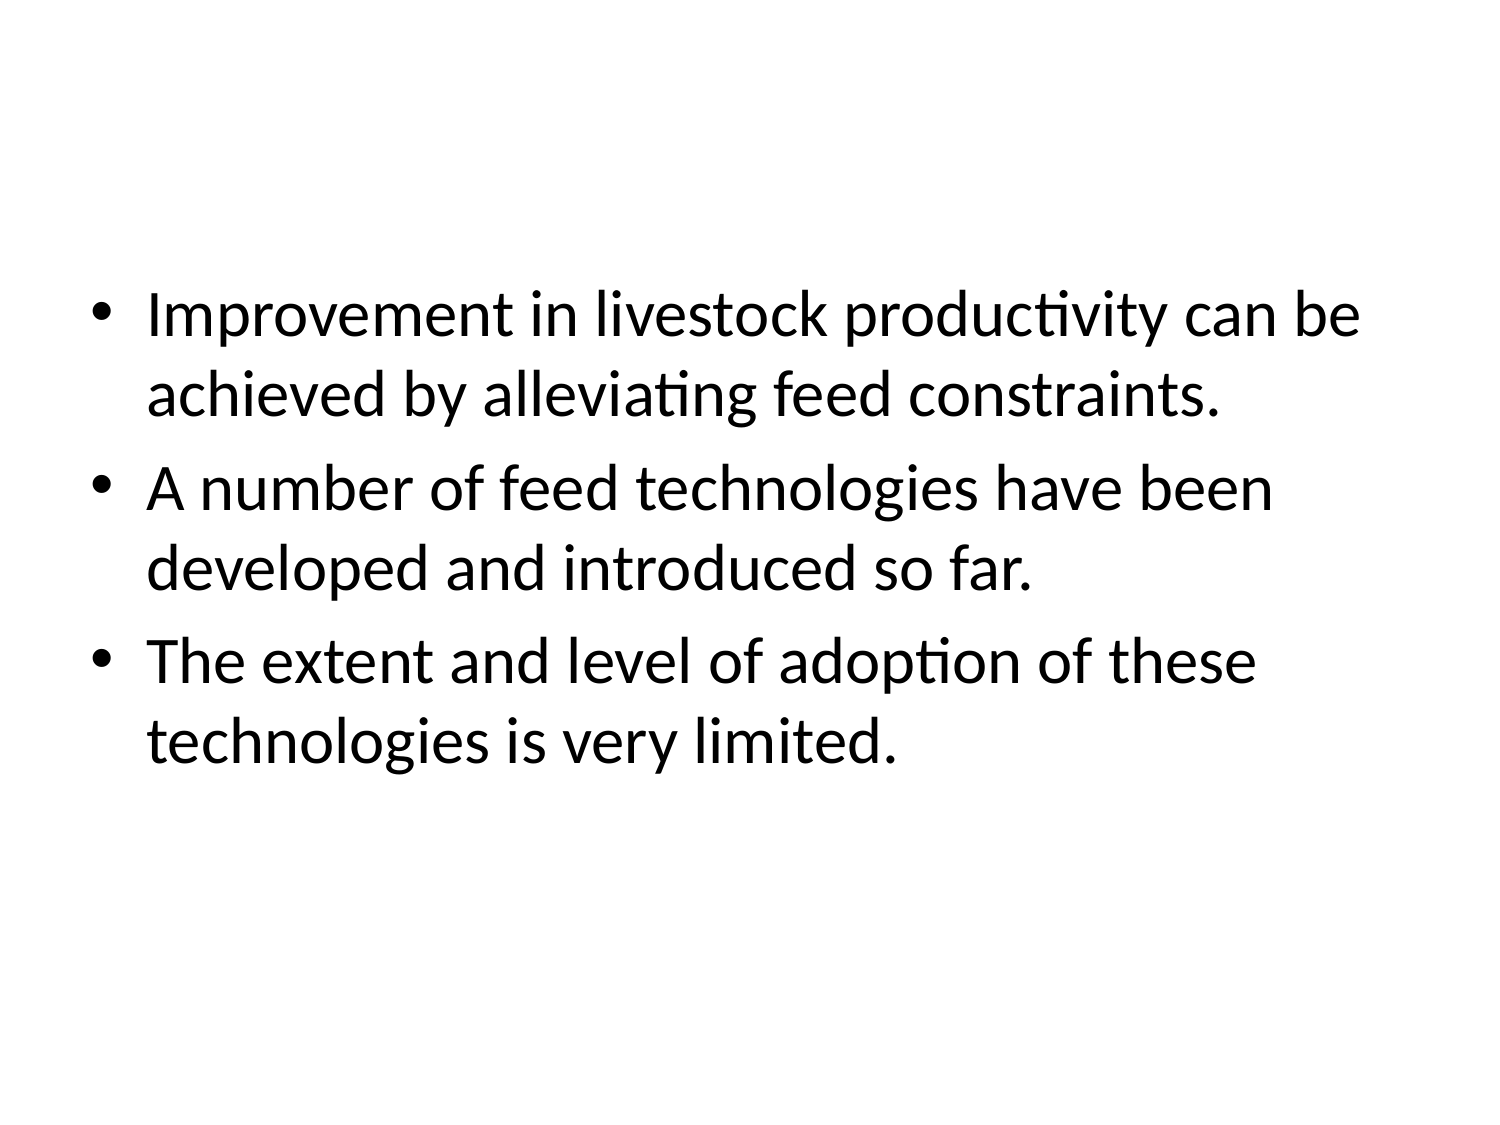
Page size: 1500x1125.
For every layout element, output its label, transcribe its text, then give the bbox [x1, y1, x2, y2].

list Improvement in livestock productivity can be achieved by alleviating feed constraints. A number of feed technologies have been developed and introduced so far. The extent and level of adoption of these technologies is very limited. [75, 262, 1425, 1005]
